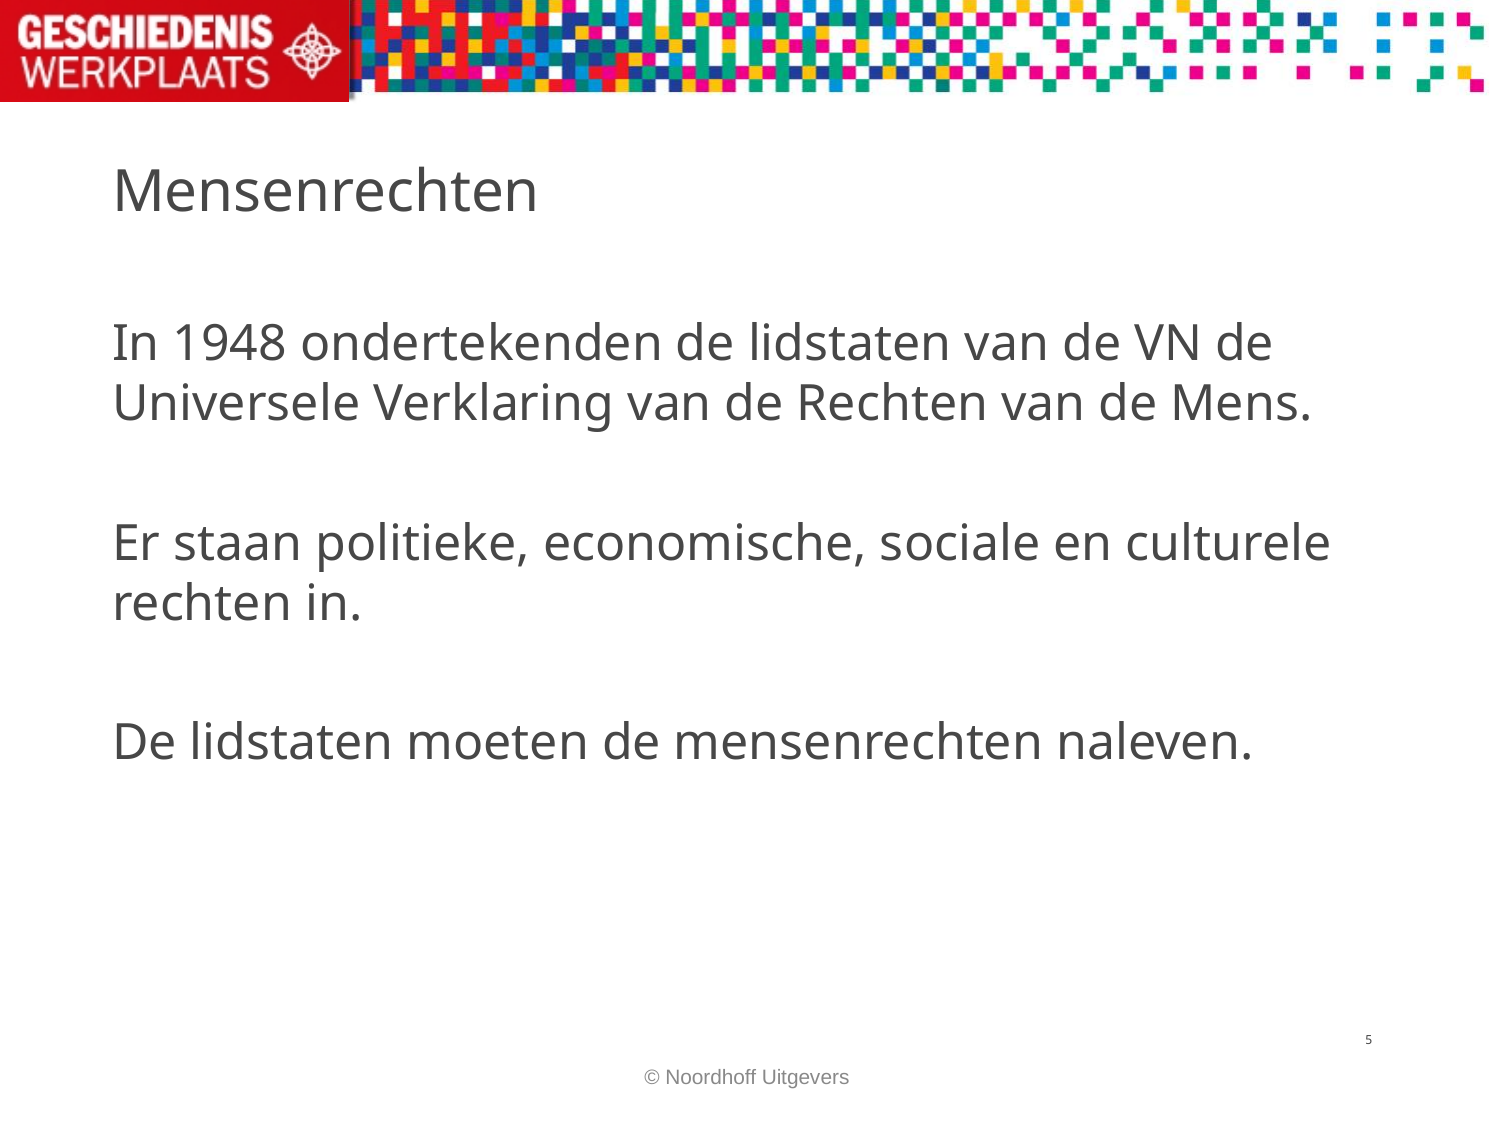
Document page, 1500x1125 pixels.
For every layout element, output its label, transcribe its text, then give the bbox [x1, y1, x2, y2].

slide_number 5 [1325, 1025, 1388, 1063]
picture [0, 0, 1500, 1125]
list In 1948 ondertekenden de lidstaten van de VN de Universele Verklaring van de Rechten van de Mens. Er staan politieke, economische, sociale en culturele rechten in. De lidstaten moeten de mensenrechten naleven. [112, 302, 1409, 988]
text_box © Noordhoff Uitgevers [512, 1045, 988, 1106]
title Mensenrechten [112, 145, 1401, 256]
